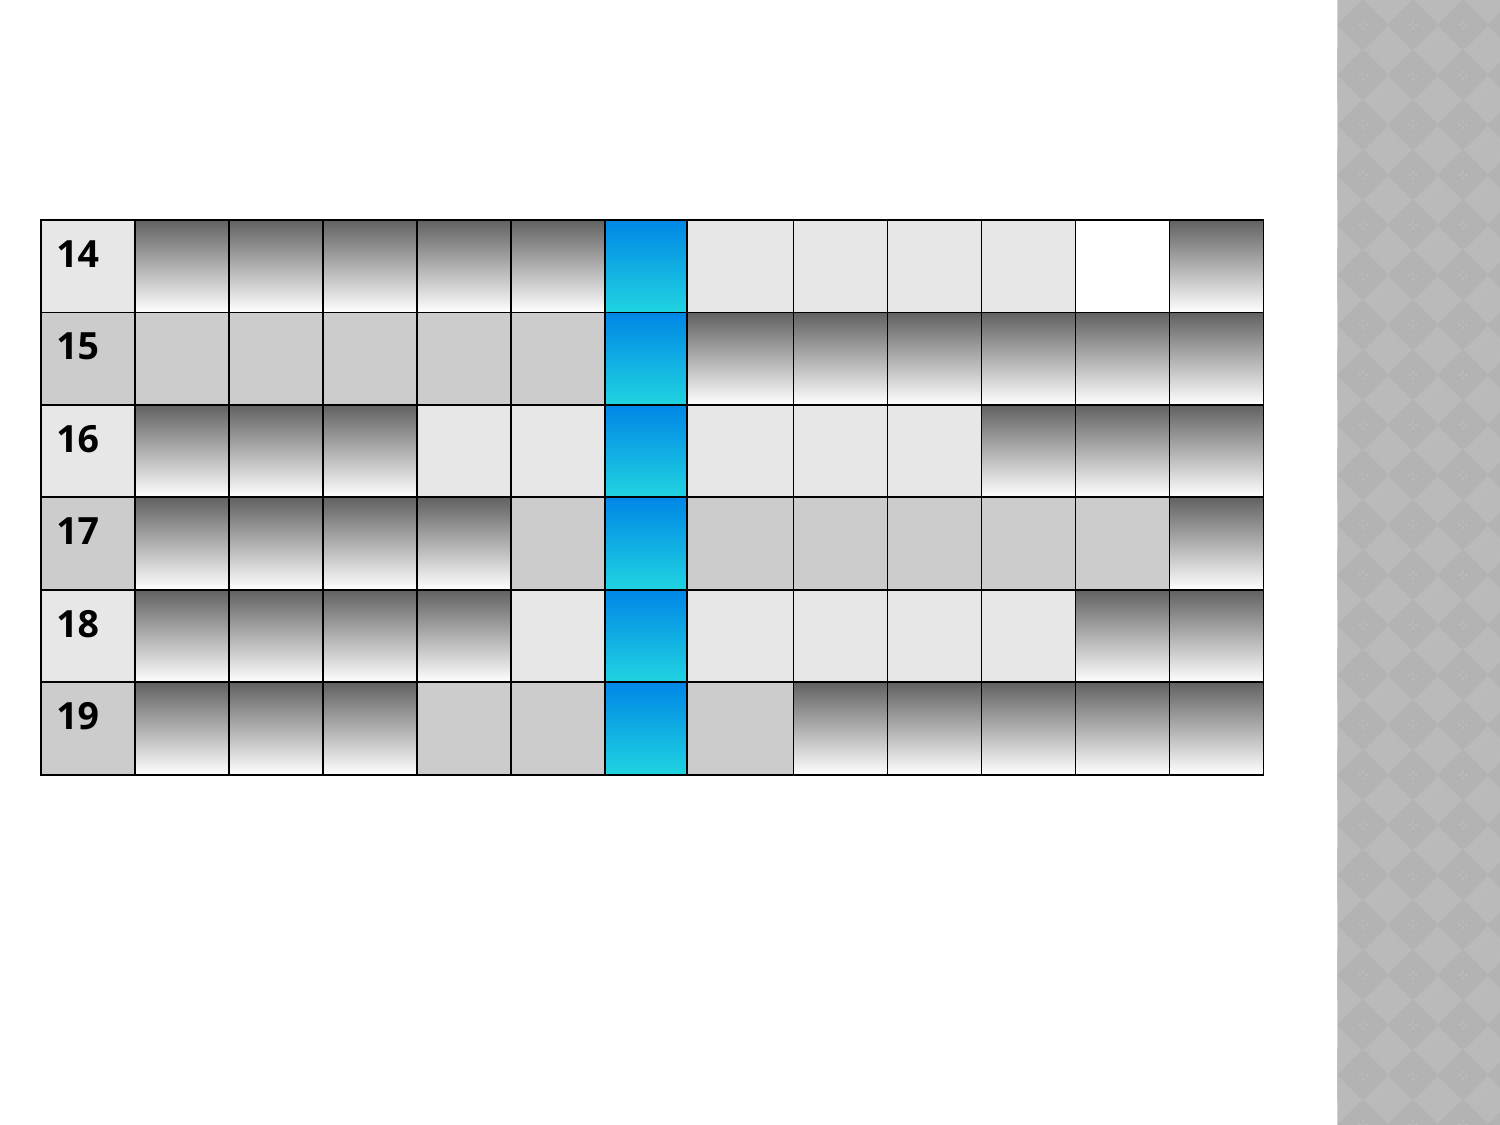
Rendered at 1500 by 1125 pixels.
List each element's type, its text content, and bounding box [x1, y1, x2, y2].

table_cell [606, 591, 686, 681]
table_header [1076, 221, 1169, 312]
table_header [982, 221, 1075, 312]
table_cell [512, 498, 604, 589]
table_cell [418, 498, 510, 589]
table_cell [688, 406, 793, 496]
table_cell [136, 313, 228, 404]
table_header [230, 221, 322, 312]
table_cell [1170, 498, 1263, 589]
table_cell [136, 406, 228, 496]
table_cell [136, 591, 228, 681]
table_cell 16 [42, 406, 134, 496]
table_cell [794, 406, 887, 496]
table_cell [606, 498, 686, 589]
table_cell [794, 313, 887, 404]
table_cell [688, 683, 793, 774]
table_cell [982, 498, 1075, 589]
table_header [794, 221, 887, 312]
table_cell 15 [42, 313, 134, 404]
table_cell [888, 313, 981, 404]
table_cell [688, 591, 793, 681]
table_cell 17 [42, 498, 134, 589]
table_cell [888, 498, 981, 589]
table_cell [982, 406, 1075, 496]
table_cell [606, 406, 686, 496]
table_cell [136, 683, 228, 774]
table_cell [888, 683, 981, 774]
table_header [418, 221, 510, 312]
table_cell [324, 498, 416, 589]
table_cell [1076, 406, 1169, 496]
table_cell 18 [42, 591, 134, 681]
table_cell [230, 498, 322, 589]
table_cell [418, 591, 510, 681]
table_header [888, 221, 981, 312]
table_cell [136, 498, 228, 589]
table_cell [688, 313, 793, 404]
table_cell [324, 591, 416, 681]
table_cell [888, 591, 981, 681]
table_header [606, 221, 686, 312]
table_cell [982, 313, 1075, 404]
table_cell [1170, 683, 1263, 774]
table_header [136, 221, 228, 312]
table_cell [794, 591, 887, 681]
table_cell [230, 683, 322, 774]
table_cell [888, 406, 981, 496]
table_cell [418, 406, 510, 496]
table_header [324, 221, 416, 312]
table_cell [982, 591, 1075, 681]
table_cell [230, 591, 322, 681]
table_cell [512, 313, 604, 404]
table_cell [1076, 591, 1169, 681]
table_cell [606, 313, 686, 404]
table_cell [324, 313, 416, 404]
table_cell [512, 591, 604, 681]
table_cell [512, 683, 604, 774]
table_header 14 [42, 221, 134, 312]
table_cell [512, 406, 604, 496]
table_cell [1170, 591, 1263, 681]
table_cell [324, 683, 416, 774]
table_header [512, 221, 604, 312]
table_cell [230, 406, 322, 496]
table_cell [1170, 406, 1263, 496]
table_cell [324, 406, 416, 496]
table_cell [794, 498, 887, 589]
table_cell [1076, 498, 1169, 589]
table_header [688, 221, 793, 312]
table_cell [982, 683, 1075, 774]
table_cell [418, 683, 510, 774]
table_cell [230, 313, 322, 404]
table_cell [1076, 683, 1169, 774]
table_header [1170, 221, 1263, 312]
table_cell [1170, 313, 1263, 404]
table_cell [418, 313, 510, 404]
table_cell [1076, 313, 1169, 404]
table_cell [606, 683, 686, 774]
table_cell [794, 683, 887, 774]
table_cell [688, 498, 793, 589]
table_cell 19 [42, 683, 134, 774]
